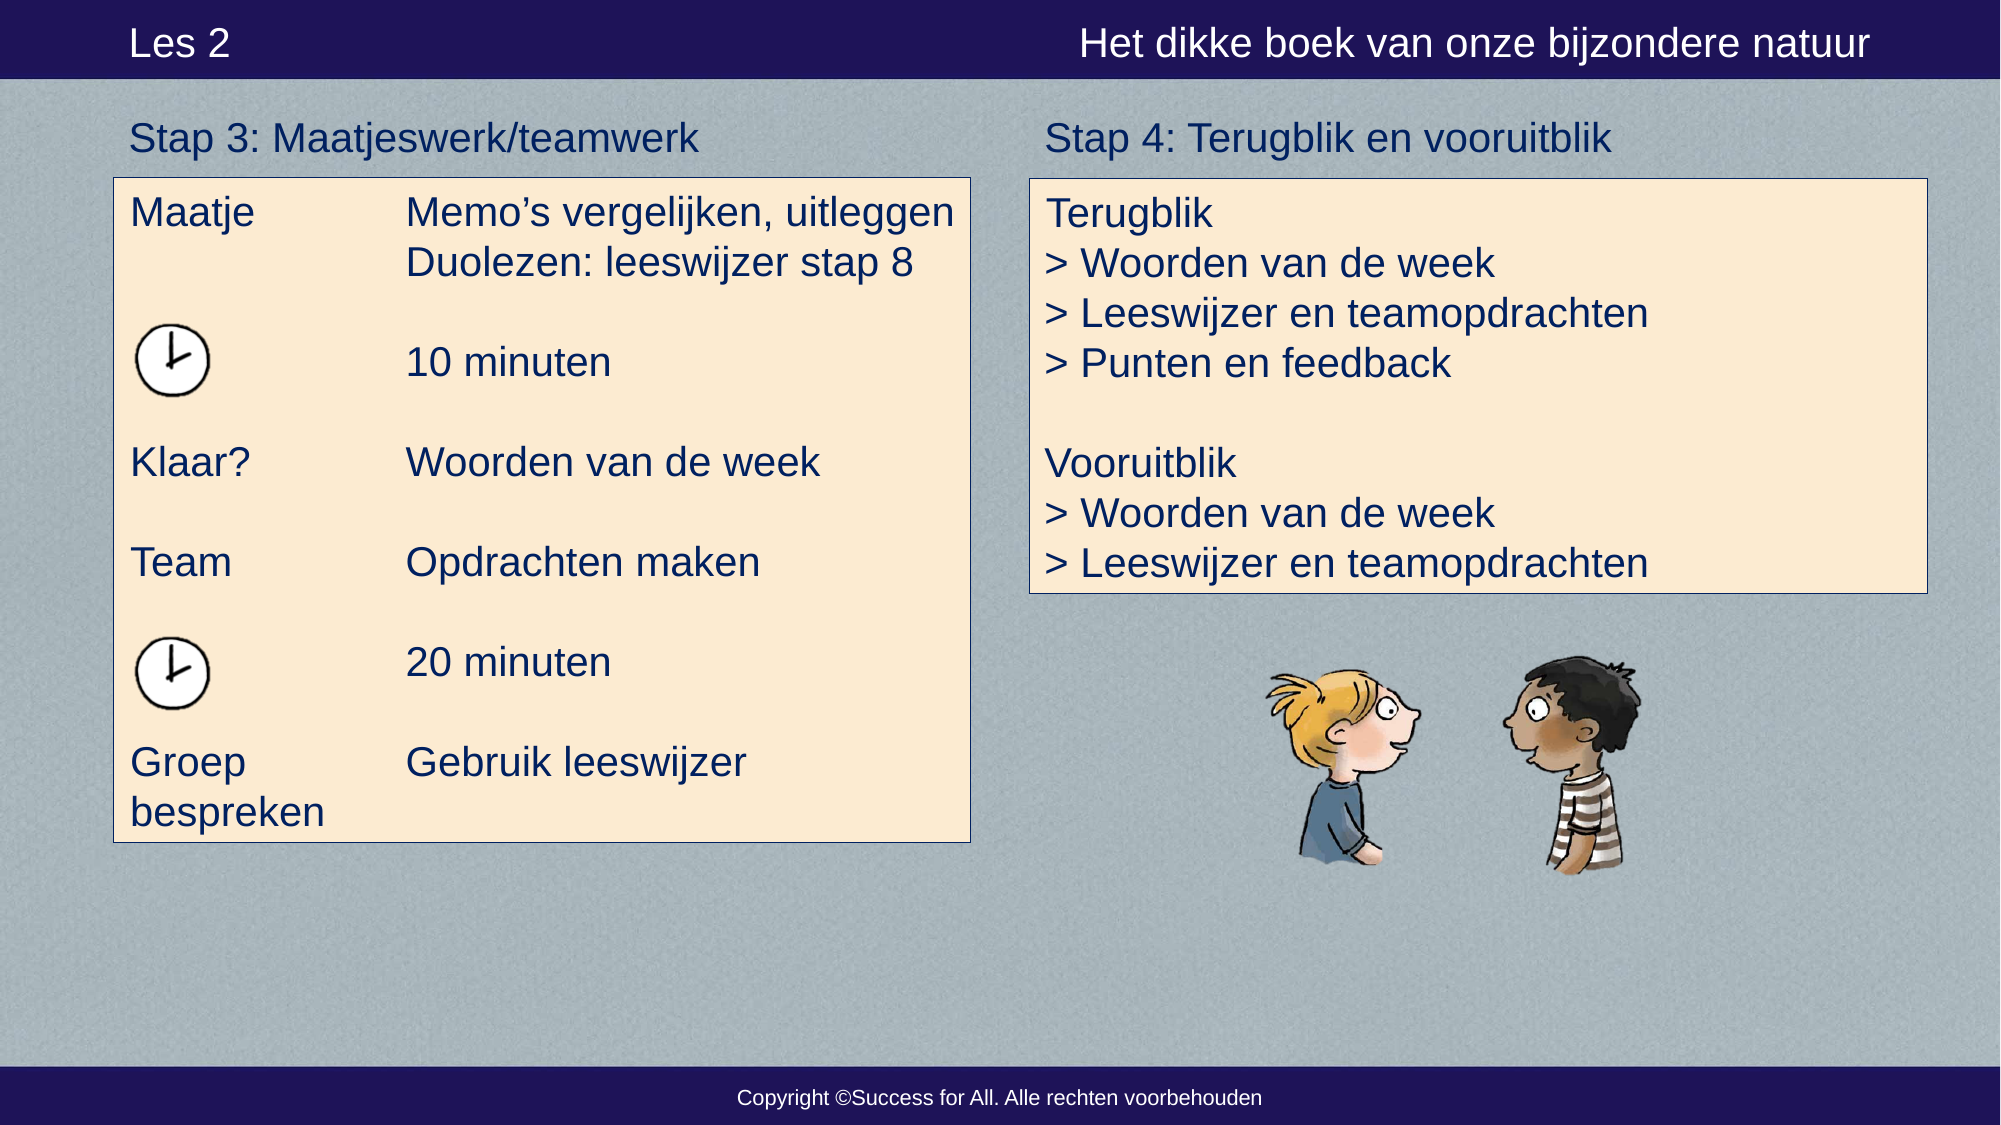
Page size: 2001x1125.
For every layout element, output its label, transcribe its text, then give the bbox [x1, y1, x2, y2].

text_box Les 2 [114, 8, 354, 73]
text_box Stap 3: Maatjeswerk/teamwerk [114, 103, 907, 169]
picture [0, 0, 2001, 1125]
text_box Maatje Memo’s vergelijken, uitleggen Duolezen: leeswijzer stap 8 10 minuten Klaar? Woorden van de week Team Opdrachten maken 20 minuten Groep Gebruik leeswijzer bespreken [113, 177, 971, 843]
text_box Terugblik > Woorden van de week > Leeswijzer en teamopdrachten > Punten en feedback Vooruitblik > Woorden van de week > Leeswijzer en teamopdrachten [1029, 178, 1928, 594]
text_box Stap 4: Terugblik en vooruitblik [1029, 103, 1822, 169]
text_box Het dikke boek van onze bijzondere natuur [999, 8, 1886, 73]
text_box Copyright ©Success for All. Alle rechten voorbehouden [0, 1076, 2000, 1125]
